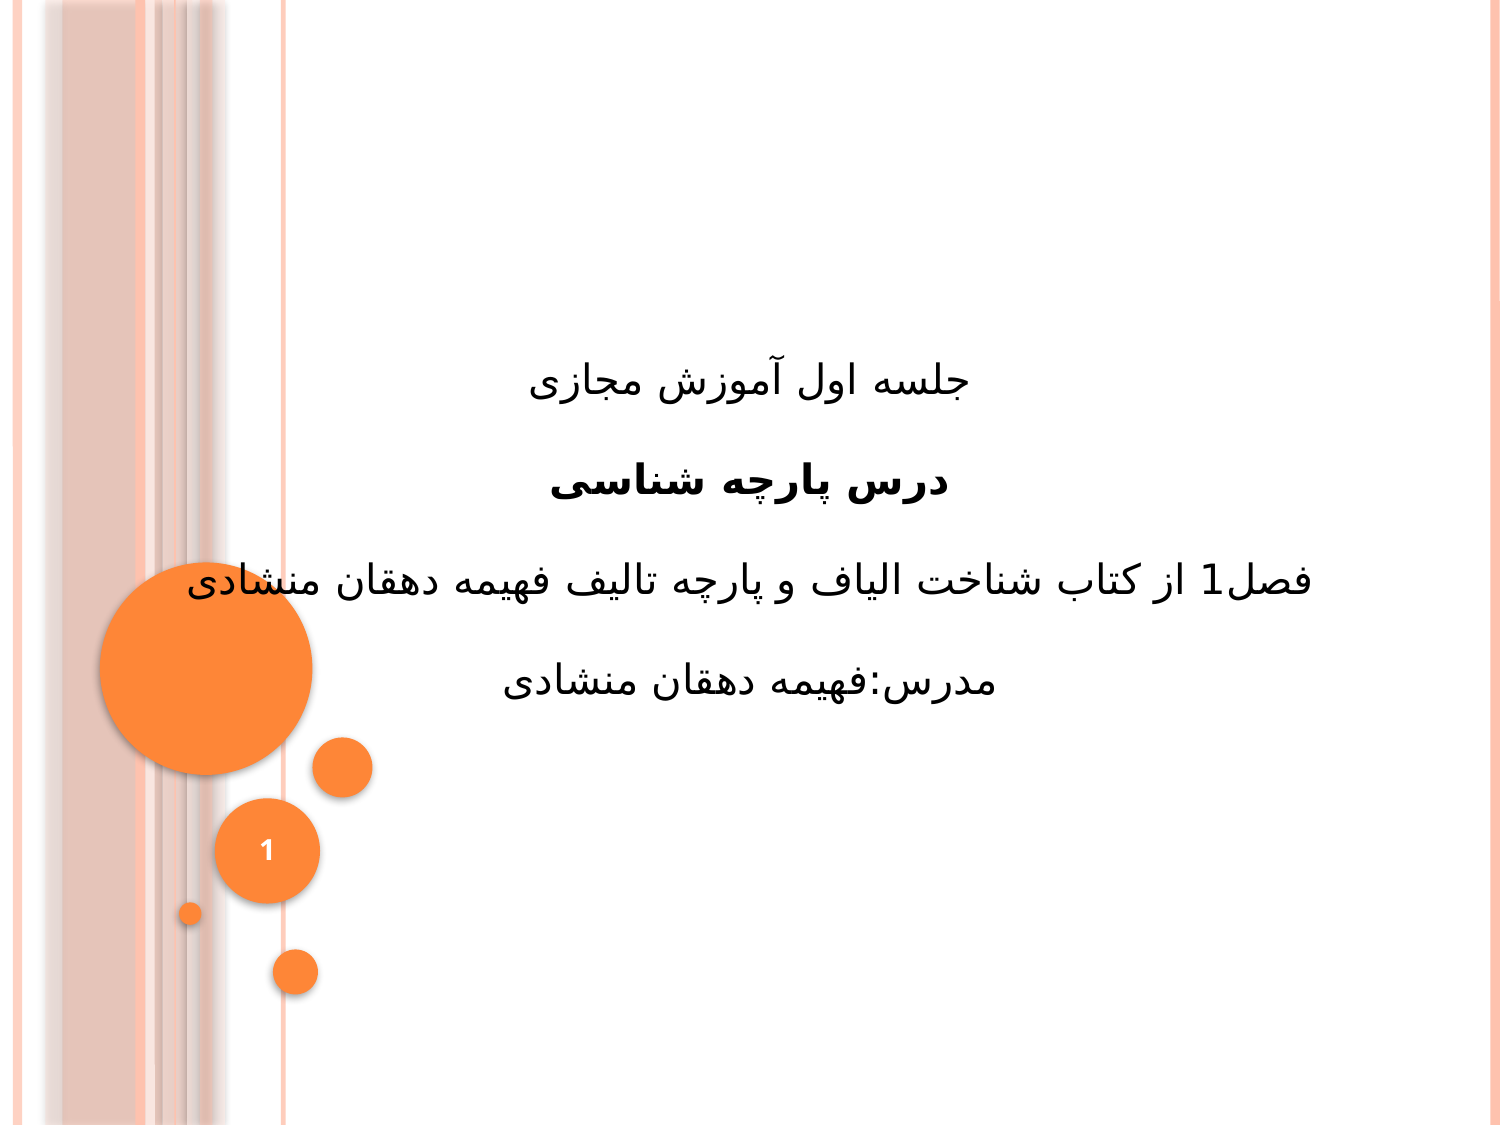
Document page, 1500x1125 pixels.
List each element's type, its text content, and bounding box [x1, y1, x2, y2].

text_box جلسه اول آموزش مجازی درس پارچه شناسی فصل1 از کتاب شناخت الیاف و پارچه تالیف فهیمه دهقان منشادی مدرس:فهیمه دهقان منشادی [0, 295, 1500, 811]
slide_number 1 [217, 808, 318, 894]
